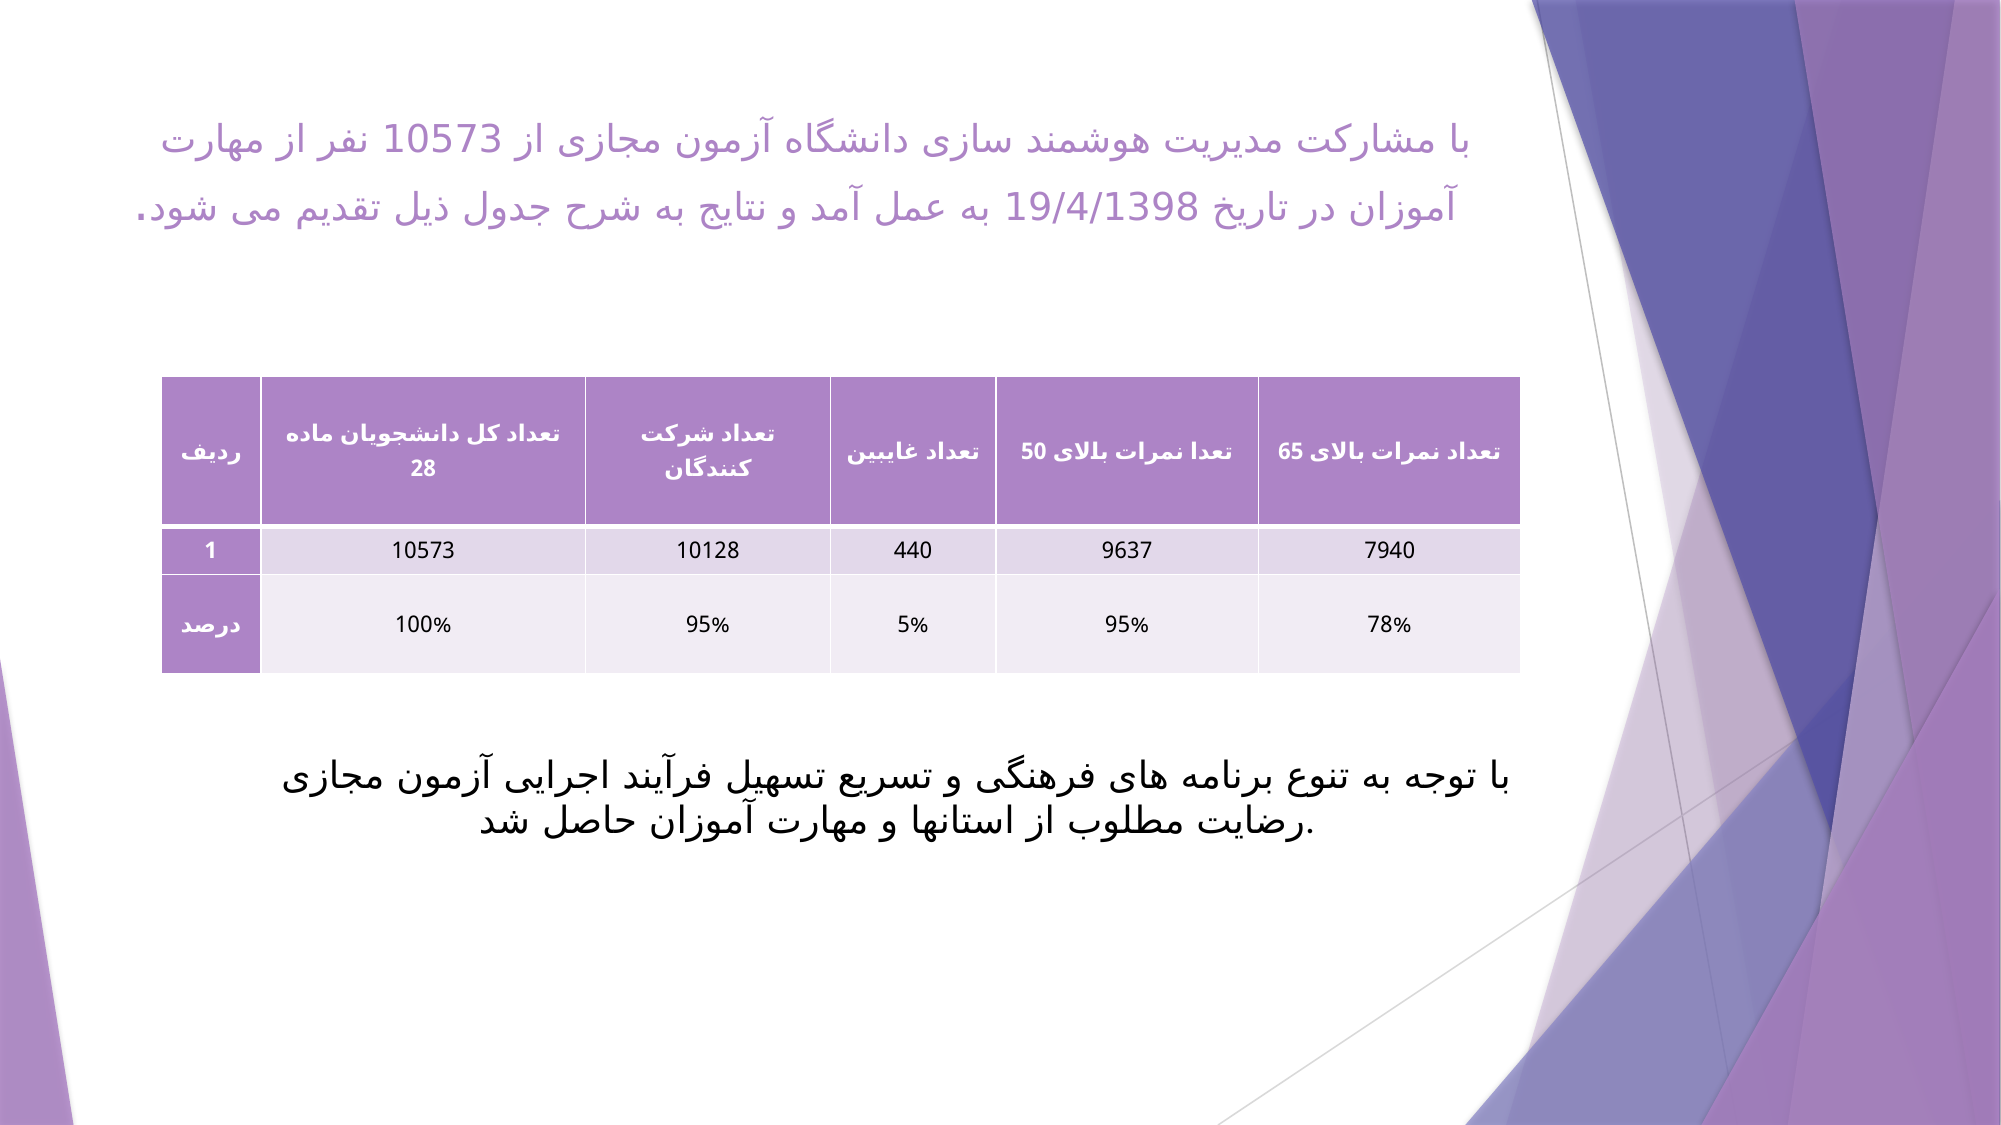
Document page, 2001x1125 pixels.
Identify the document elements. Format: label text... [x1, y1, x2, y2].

table_cell 78% [1259, 575, 1520, 673]
table_cell 95% [997, 575, 1258, 673]
table_header تعداد غایبین [831, 377, 995, 524]
table_header ردیف [162, 377, 260, 524]
table_header تعداد شرکت کنندگان [586, 377, 830, 524]
table_header تعداد کل دانشجویان ماده 28 [262, 377, 585, 524]
table_cell 100% [262, 575, 585, 673]
table_cell 7940 [1259, 529, 1520, 574]
text_box با توجه به تنوع برنامه های فرهنگی و تسریع تسهیل فرآیند اجرایی آزمون مجازی رضایت مطلوب از استان­ها و مهارت آموزان حاصل شد. [238, 743, 1555, 849]
table_header تعدا نمرات بالای 50 [997, 377, 1258, 524]
table_cell 440 [831, 529, 995, 574]
table_header تعداد نمرات بالای 65 [1259, 377, 1520, 524]
table_cell درصد [162, 575, 260, 673]
title با مشارکت مدیریت هوشمند سازی دانشگاه آزمون مجازی از 10573 نفر از مهارت آموزان در تاریخ 19/4/1398 به عمل آمد و نتایج به شرح جدول ذیل تقدیم می شود. [111, 99, 1522, 317]
table_cell 9637 [997, 529, 1258, 574]
table_cell 10128 [586, 529, 830, 574]
table_cell 10573 [262, 529, 585, 574]
table_cell 1 [162, 529, 260, 574]
table_cell 5% [831, 575, 995, 673]
table_cell 95% [586, 575, 830, 673]
